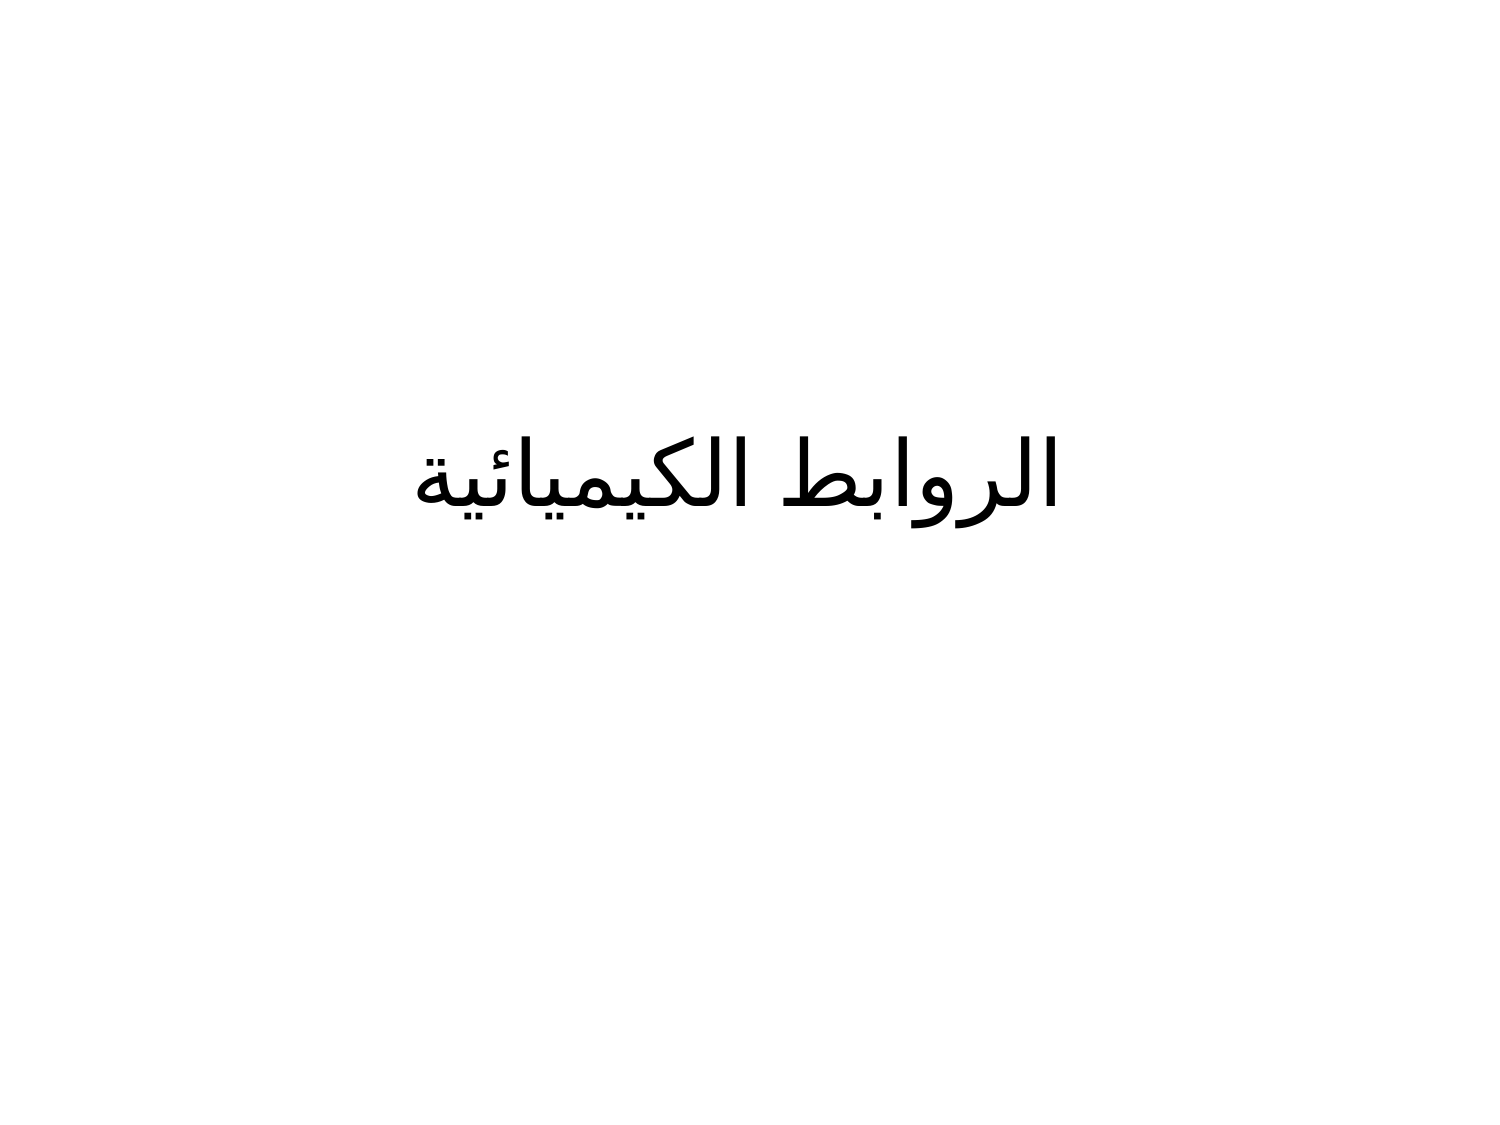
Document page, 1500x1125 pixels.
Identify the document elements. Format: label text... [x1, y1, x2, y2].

title الروابط الكيميائية [112, 349, 1388, 591]
